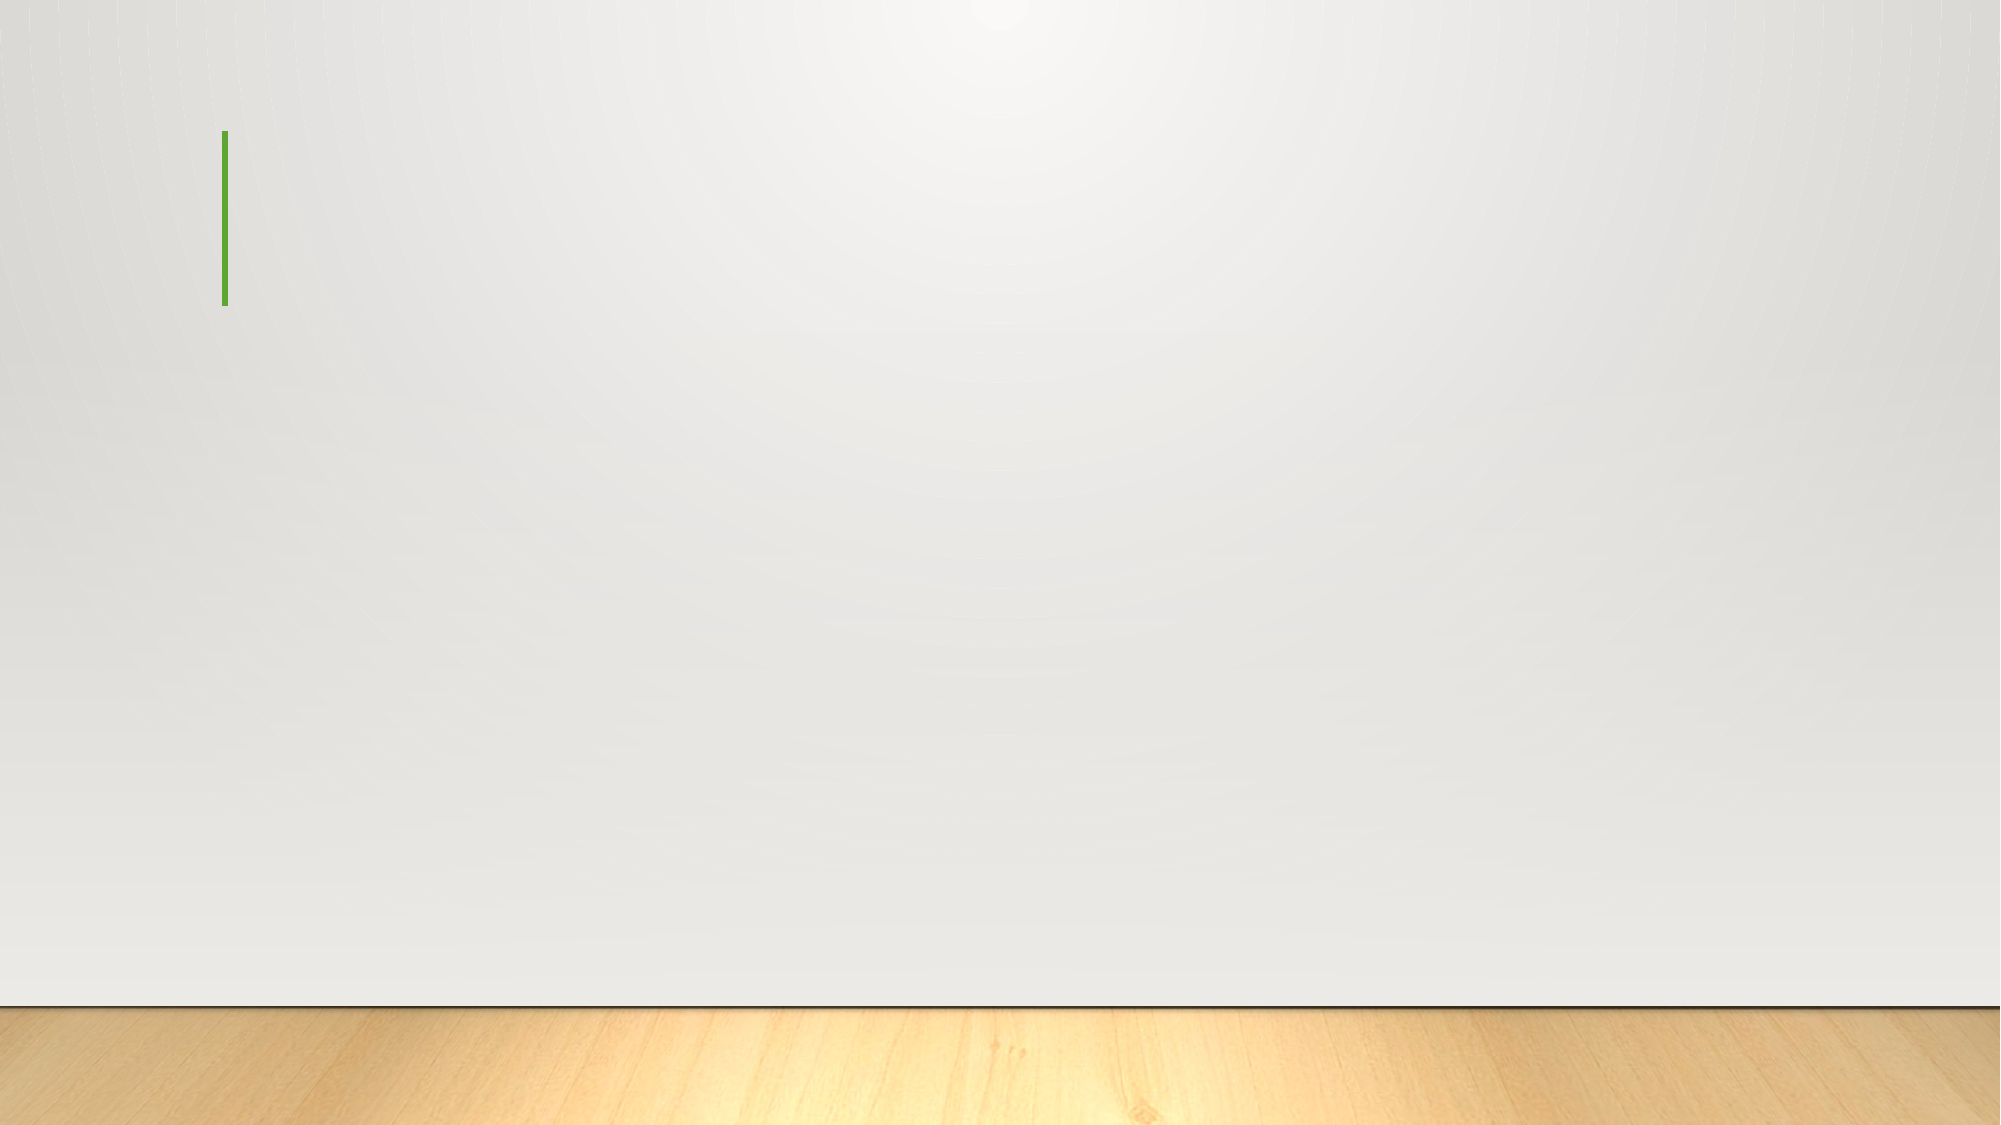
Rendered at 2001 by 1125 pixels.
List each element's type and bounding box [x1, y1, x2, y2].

picture [0, 1006, 2000, 1125]
